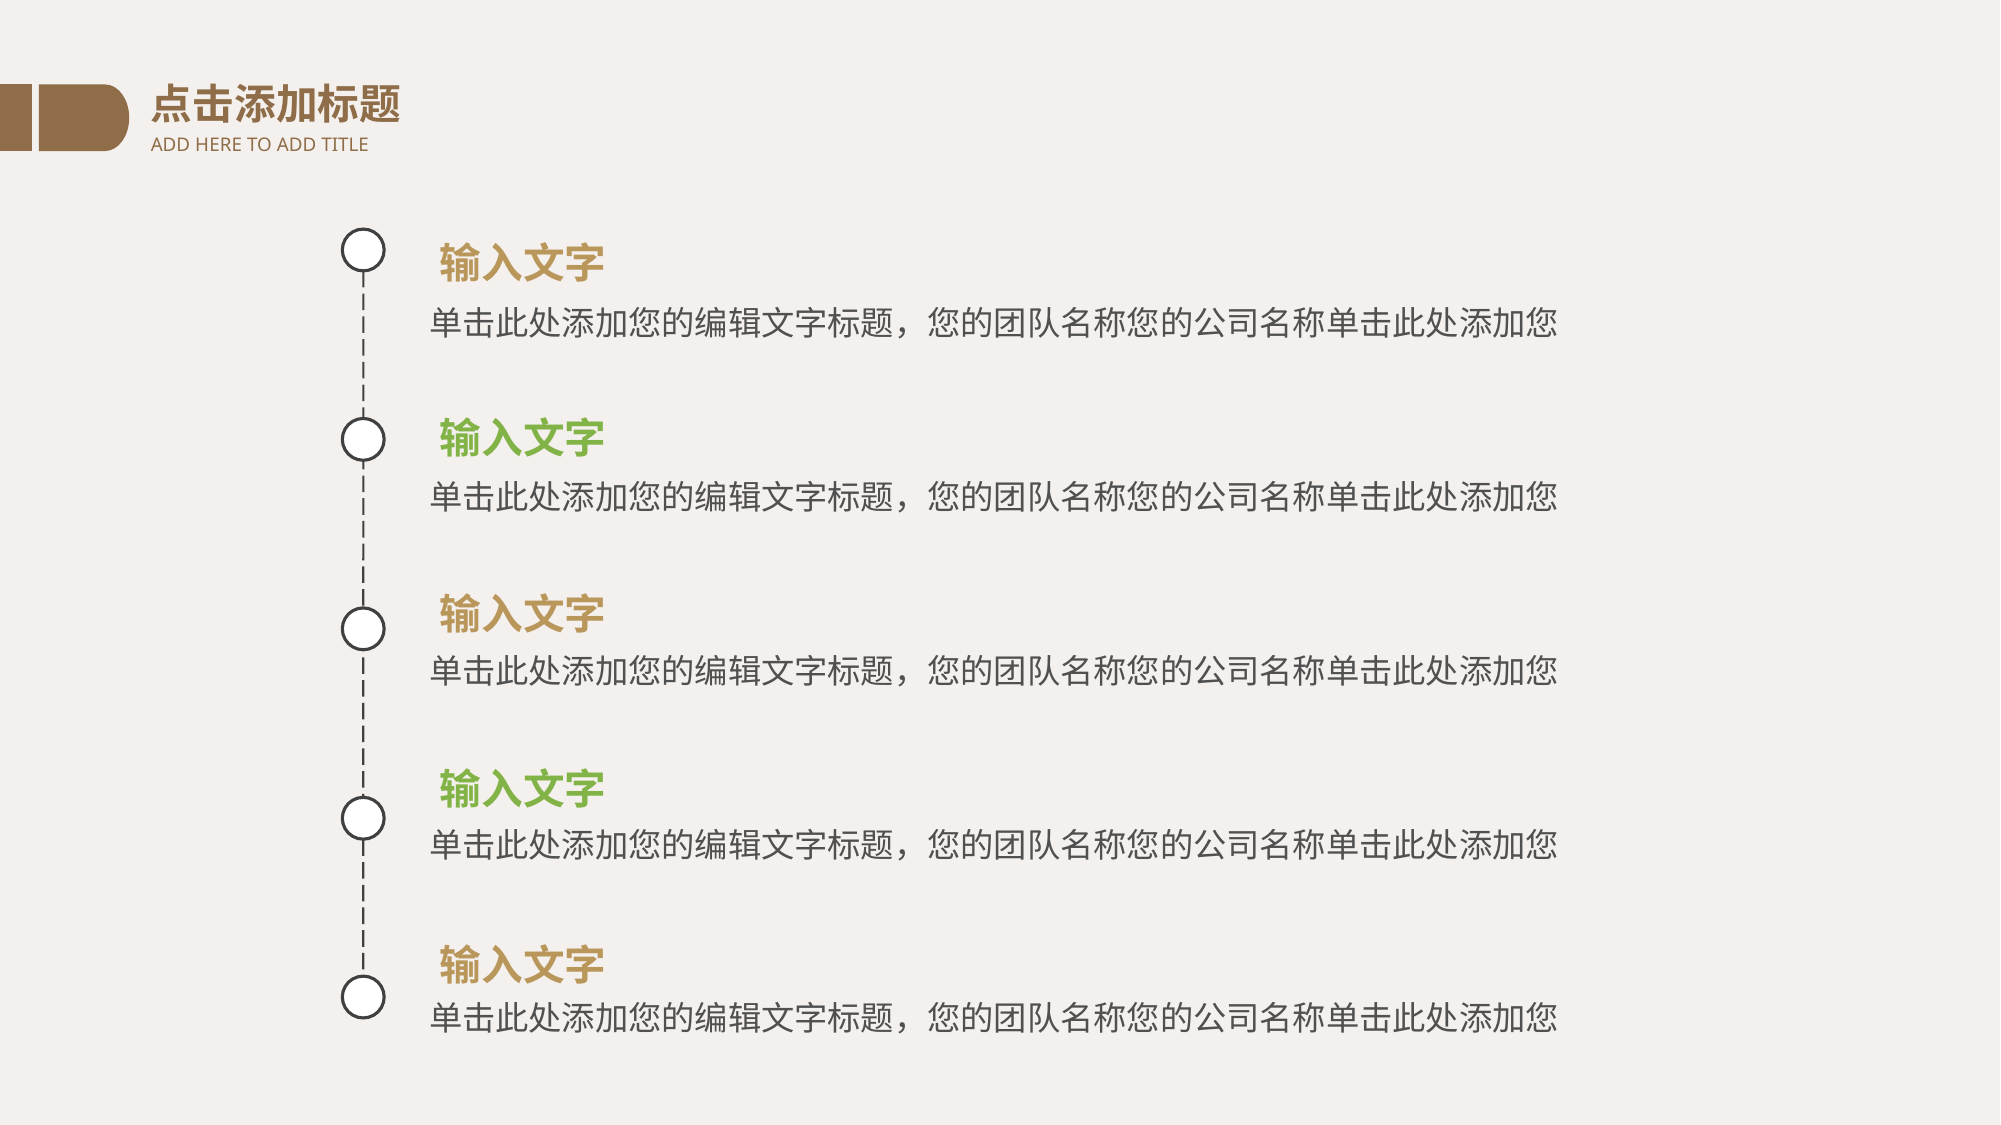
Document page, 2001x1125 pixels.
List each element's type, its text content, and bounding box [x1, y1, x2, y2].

text_box [364, 417, 386, 462]
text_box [0, 69, 439, 164]
text_box 单击此处添加您的编辑文字标题，您的团队名称您的公司名称单击此处添加您 [414, 294, 1774, 350]
text_box [341, 975, 386, 1019]
text_box [341, 417, 363, 462]
text_box 单击此处添加您的编辑文字标题，您的团队名称您的公司名称单击此处添加您 [414, 642, 1774, 698]
text_box 单击此处添加您的编辑文字标题，您的团队名称您的公司名称单击此处添加您 [414, 468, 1774, 524]
text_box 输入文字 [424, 404, 740, 470]
text_box 单击此处添加您的编辑文字标题，您的团队名称您的公司名称单击此处添加您 [414, 990, 1774, 1045]
text_box 输入文字 [424, 755, 740, 821]
text_box 输入文字 [424, 931, 740, 997]
text_box [364, 606, 386, 651]
text_box 输入文字 [424, 580, 740, 646]
text_box [341, 606, 363, 651]
text_box 单击此处添加您的编辑文字标题，您的团队名称您的公司名称单击此处添加您 [414, 816, 1774, 871]
text_box 输入文字 [424, 229, 740, 294]
text_box [364, 796, 386, 841]
text_box [341, 796, 363, 841]
text_box [341, 228, 386, 272]
